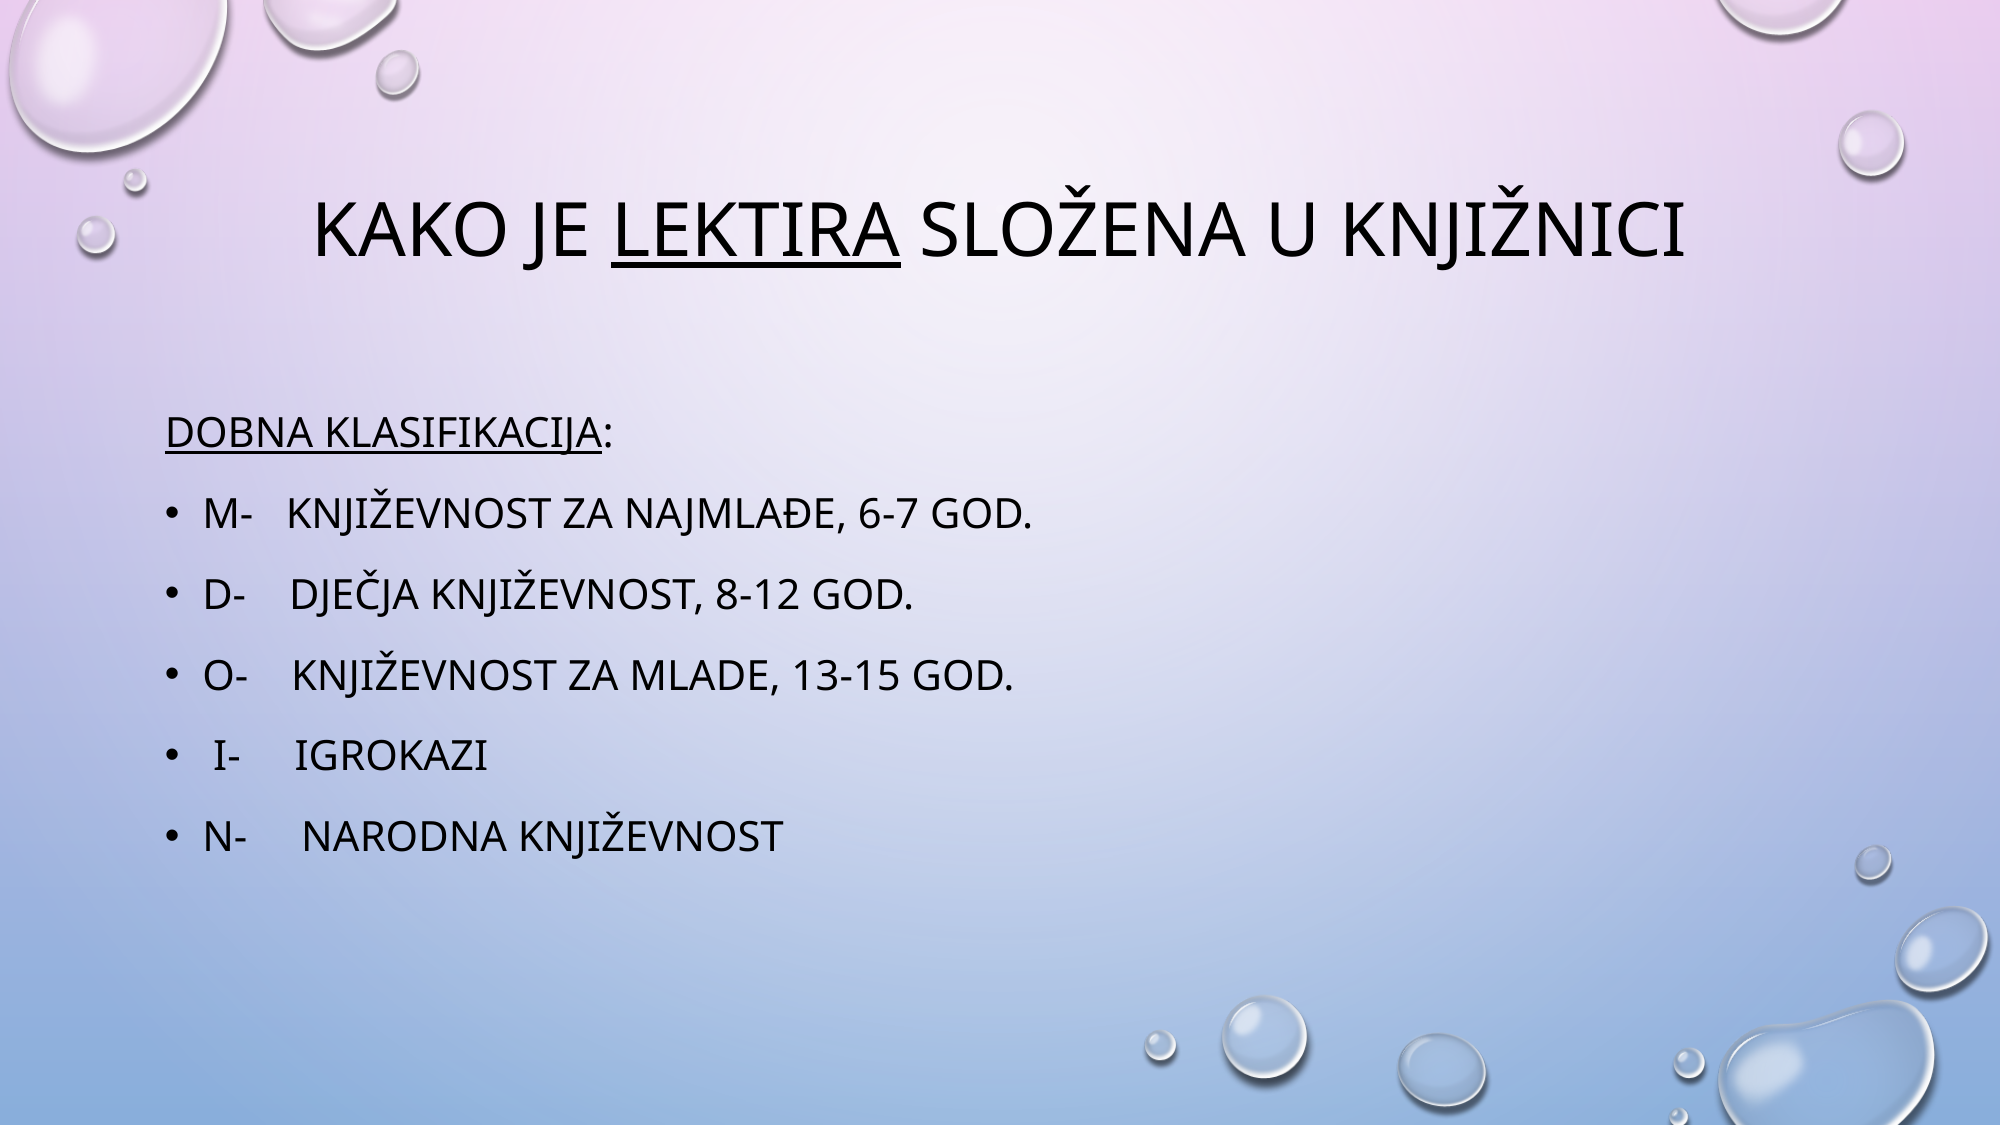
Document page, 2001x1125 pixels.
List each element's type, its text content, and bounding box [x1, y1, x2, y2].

list Dobna klasifikacija: M- knjiŽEVNOST ZA NAJMLAĐE, 6-7 GOD. D- DJEČJA KNJIŽEVNOST, 8-12 GOD. O- KNJIŽEVNOST ZA MLADE, 13-15 GOD. I- IGROKAZI N- NARODNA KNJIŽEVNOST [149, 388, 1850, 950]
picture [0, 0, 2000, 1125]
title KAKO JE LEKTIRA SLOŽENA U KNJIŽNICI [149, 101, 1851, 364]
